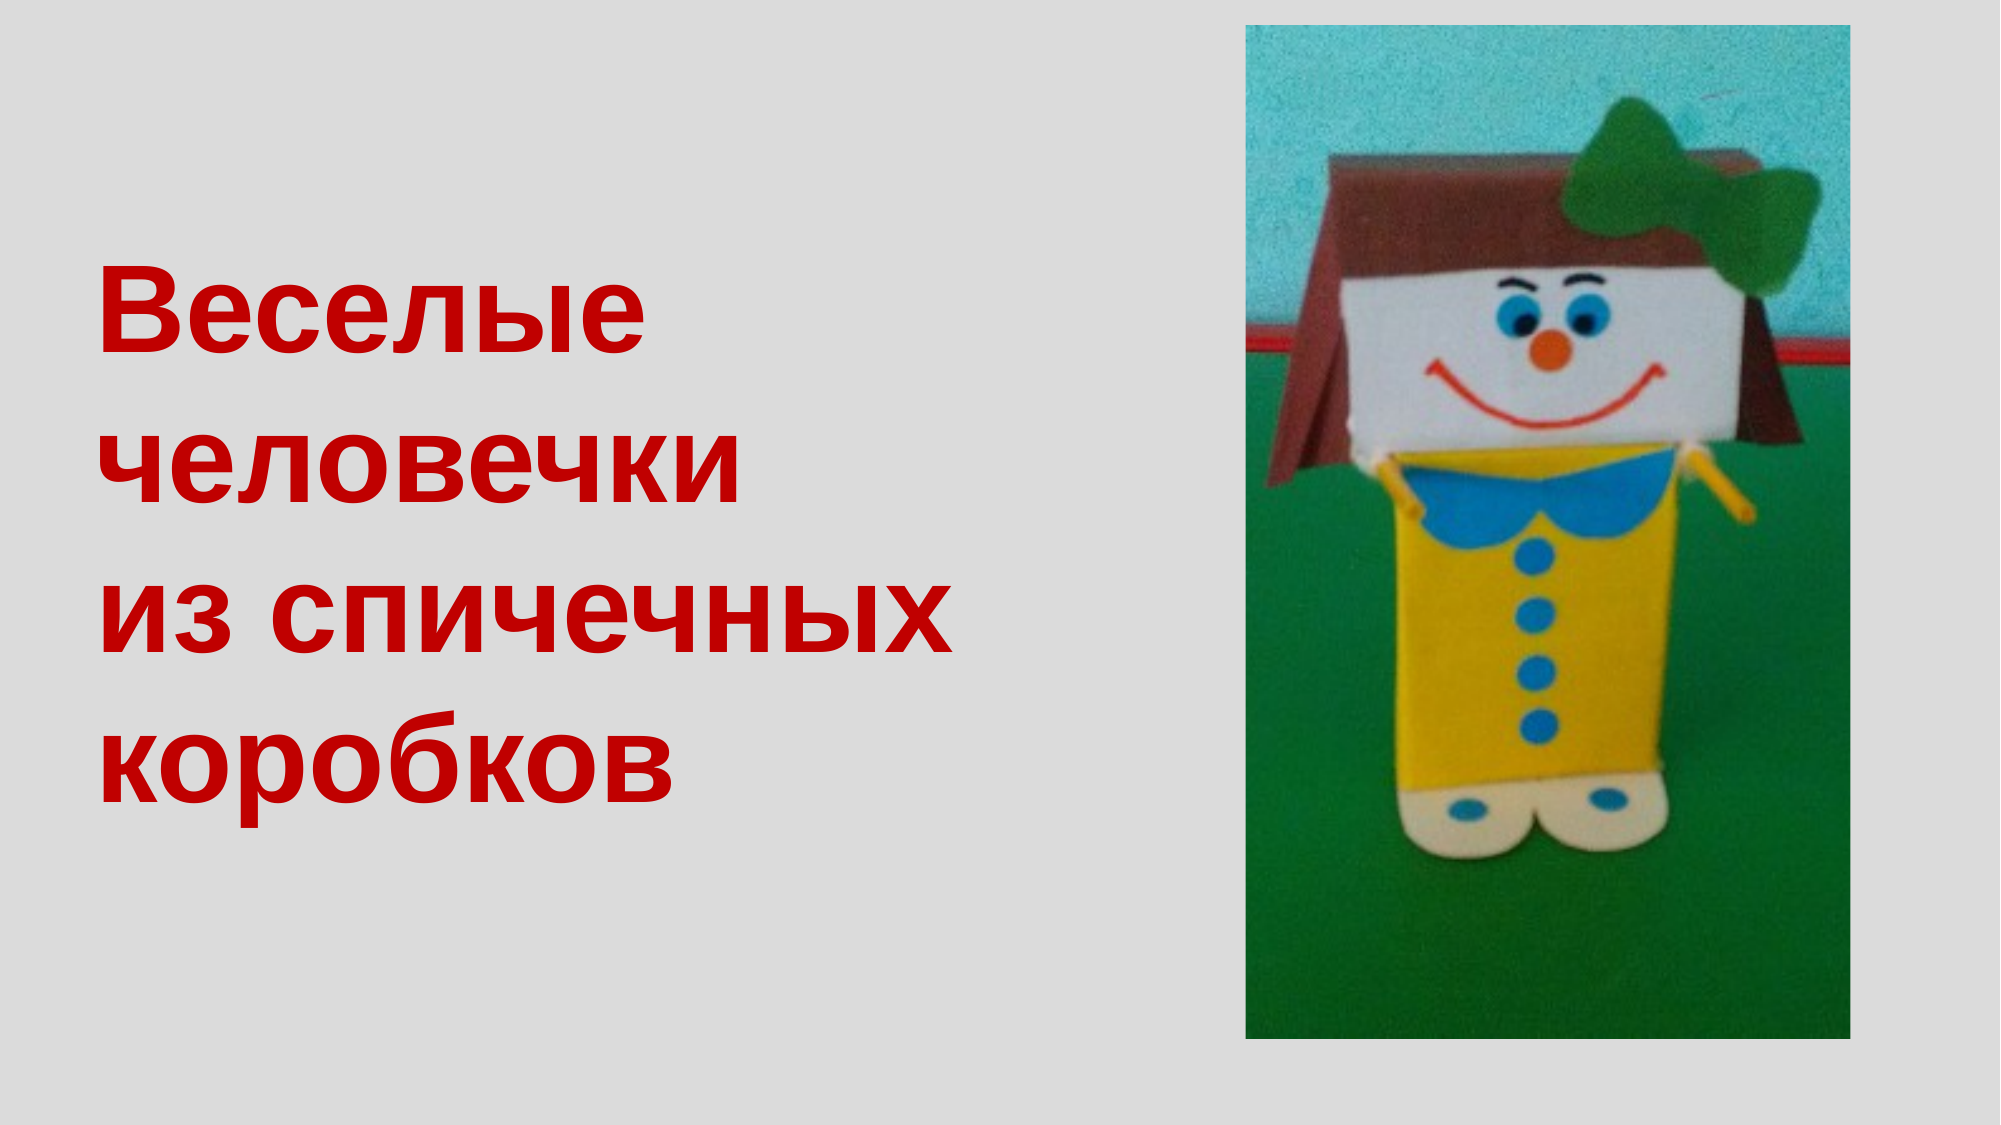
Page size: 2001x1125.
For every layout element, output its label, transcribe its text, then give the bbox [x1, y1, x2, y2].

text_box Веселые человечки из спичечных коробков [80, 220, 1004, 986]
picture [1245, 25, 1851, 1039]
